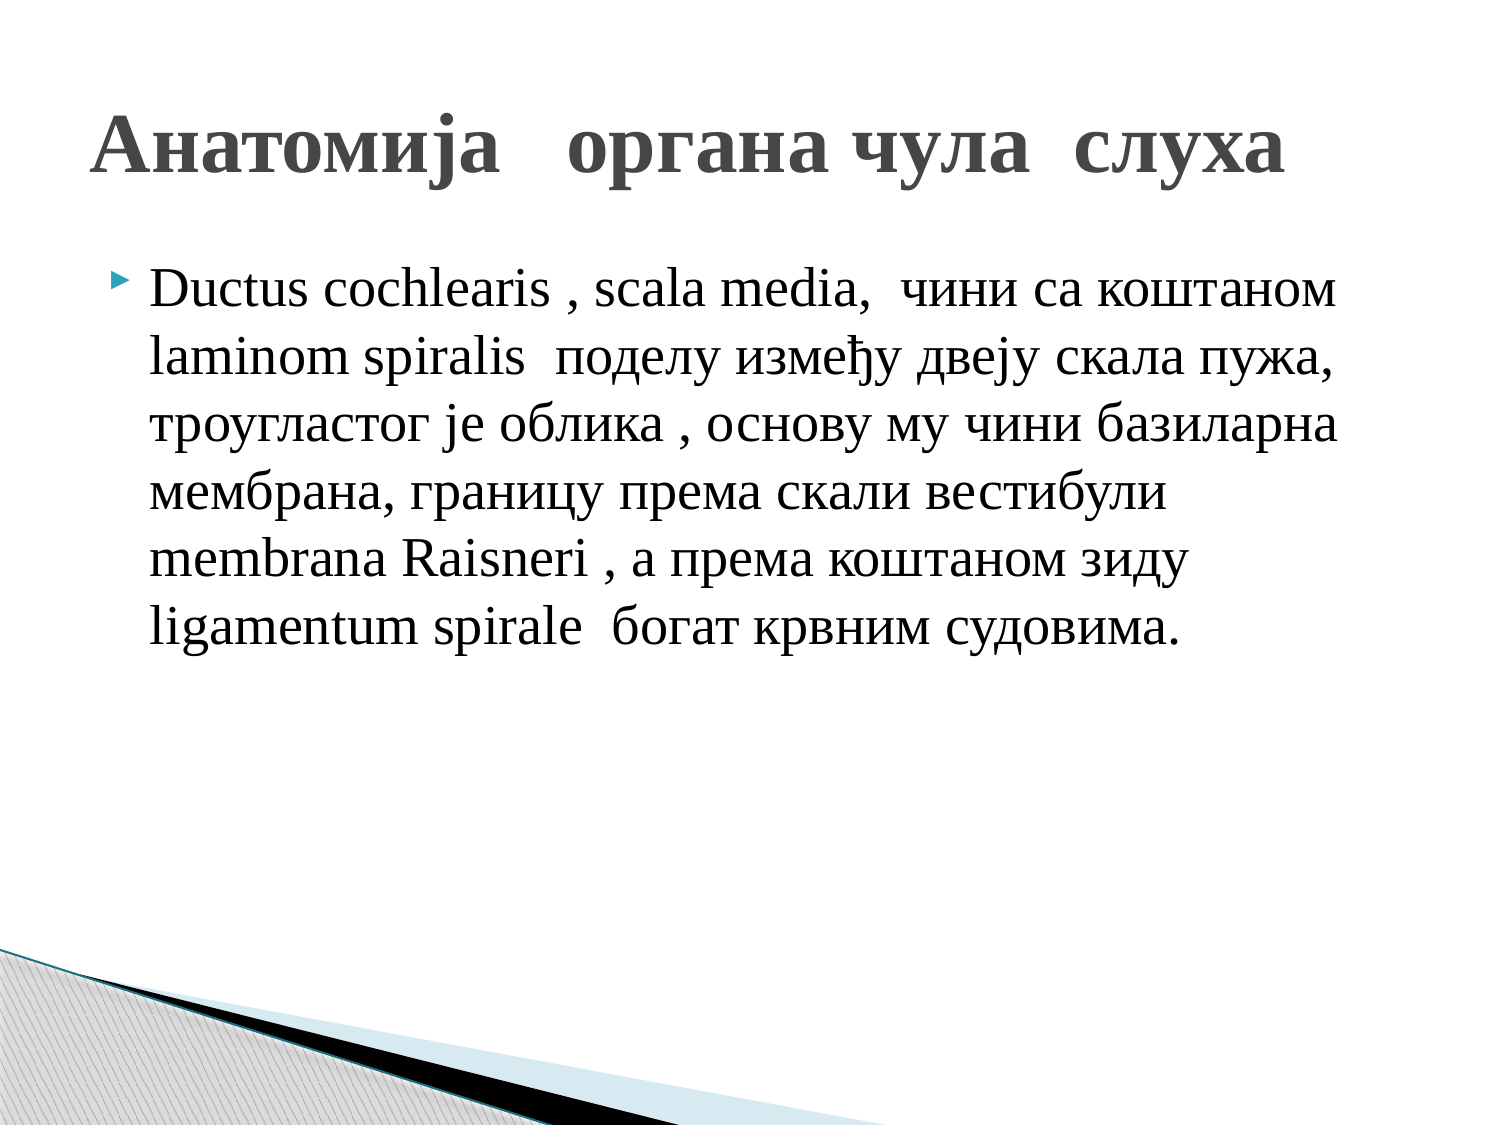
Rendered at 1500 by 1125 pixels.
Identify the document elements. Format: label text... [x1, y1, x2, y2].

title Анатомија органа чула слуха [75, 45, 1425, 233]
list Ductus cochlearis , scala media, чини са коштаном laminom spiralis поделу између двеју скала пужа, троугластог је облика , основу му чини базиларна мембрана, границу према скали вестибули membrana Raisneri , а према коштаном зиду ligamentum spirale богат крвним судовима. [74, 242, 1426, 986]
